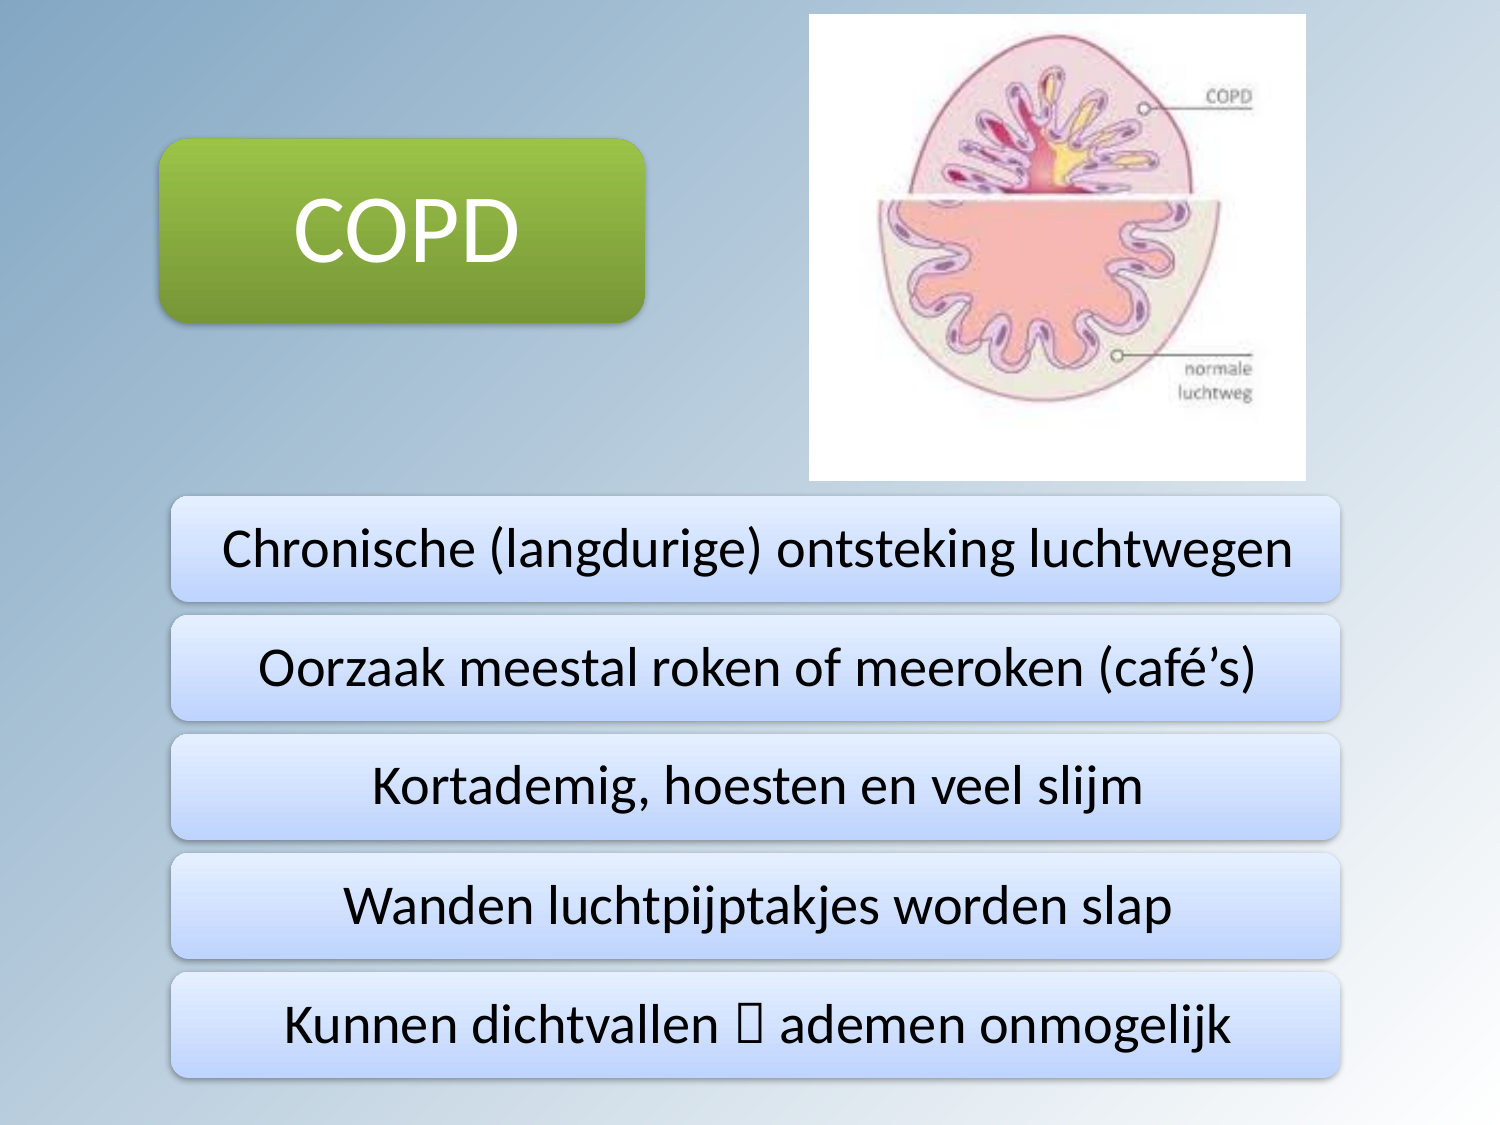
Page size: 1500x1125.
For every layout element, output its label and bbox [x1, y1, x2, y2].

list [170, 491, 1341, 1083]
picture [808, 13, 1306, 481]
text_box [159, 136, 646, 325]
